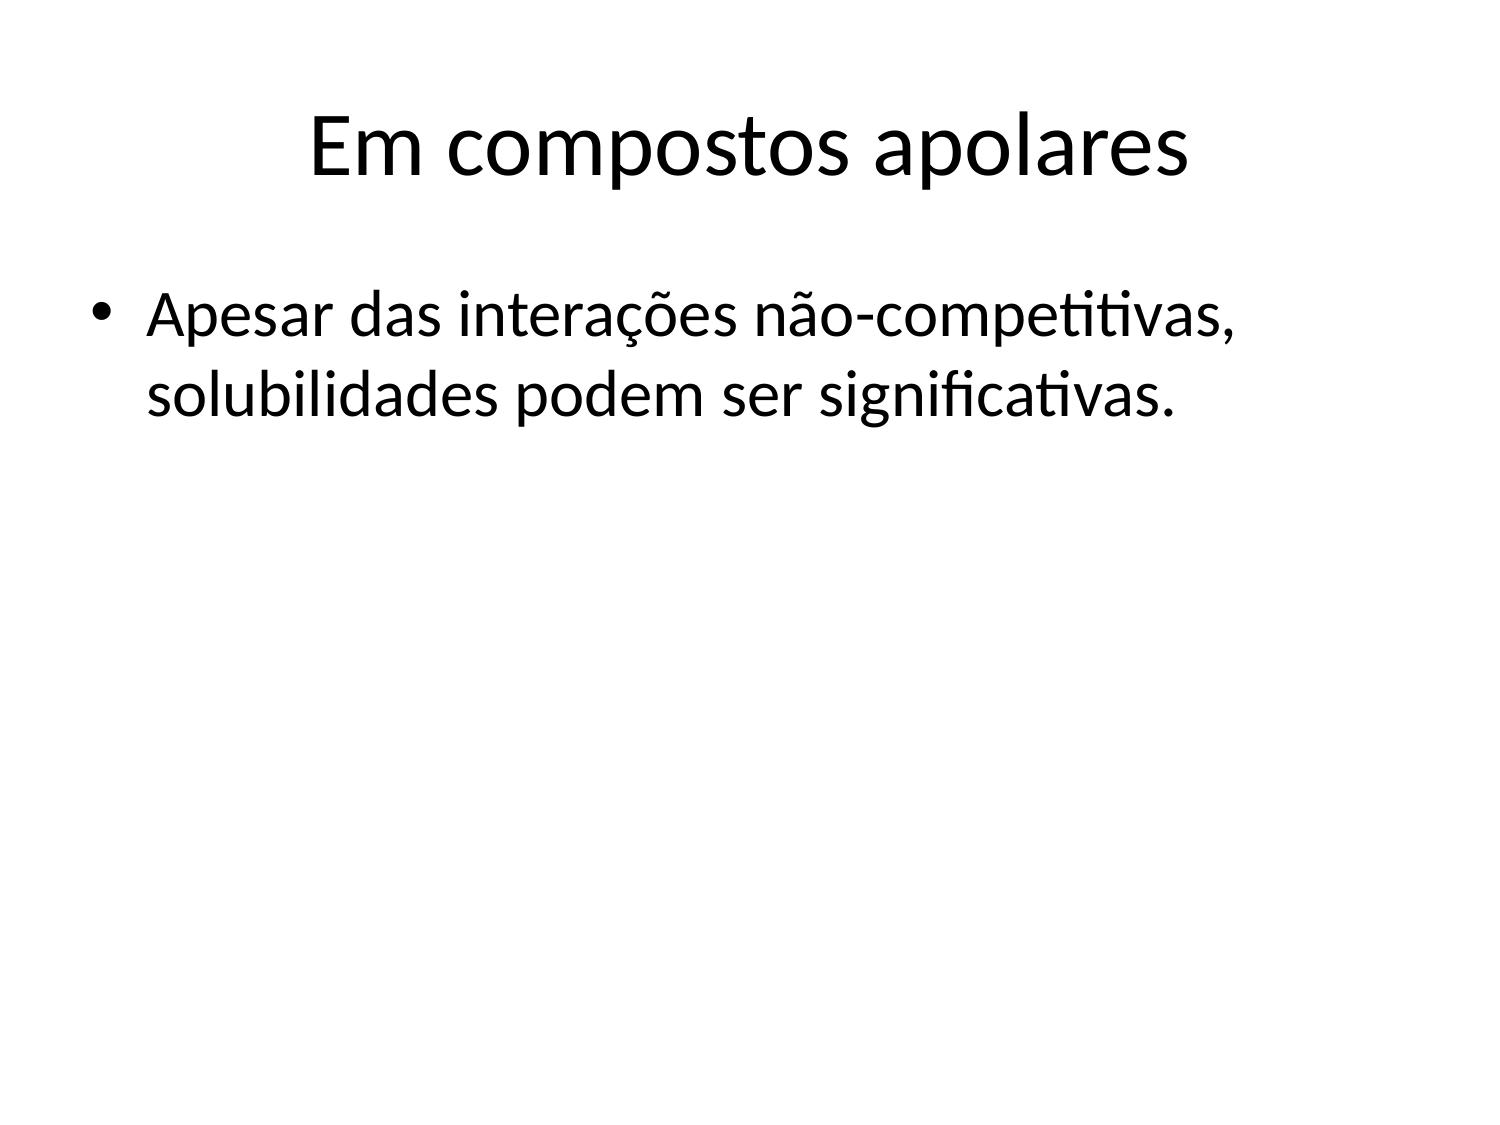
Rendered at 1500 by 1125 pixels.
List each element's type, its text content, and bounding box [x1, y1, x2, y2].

list Apesar das interações não-competitivas, solubilidades podem ser significativas. [75, 262, 1425, 1005]
title Em compostos apolares [75, 45, 1425, 233]
